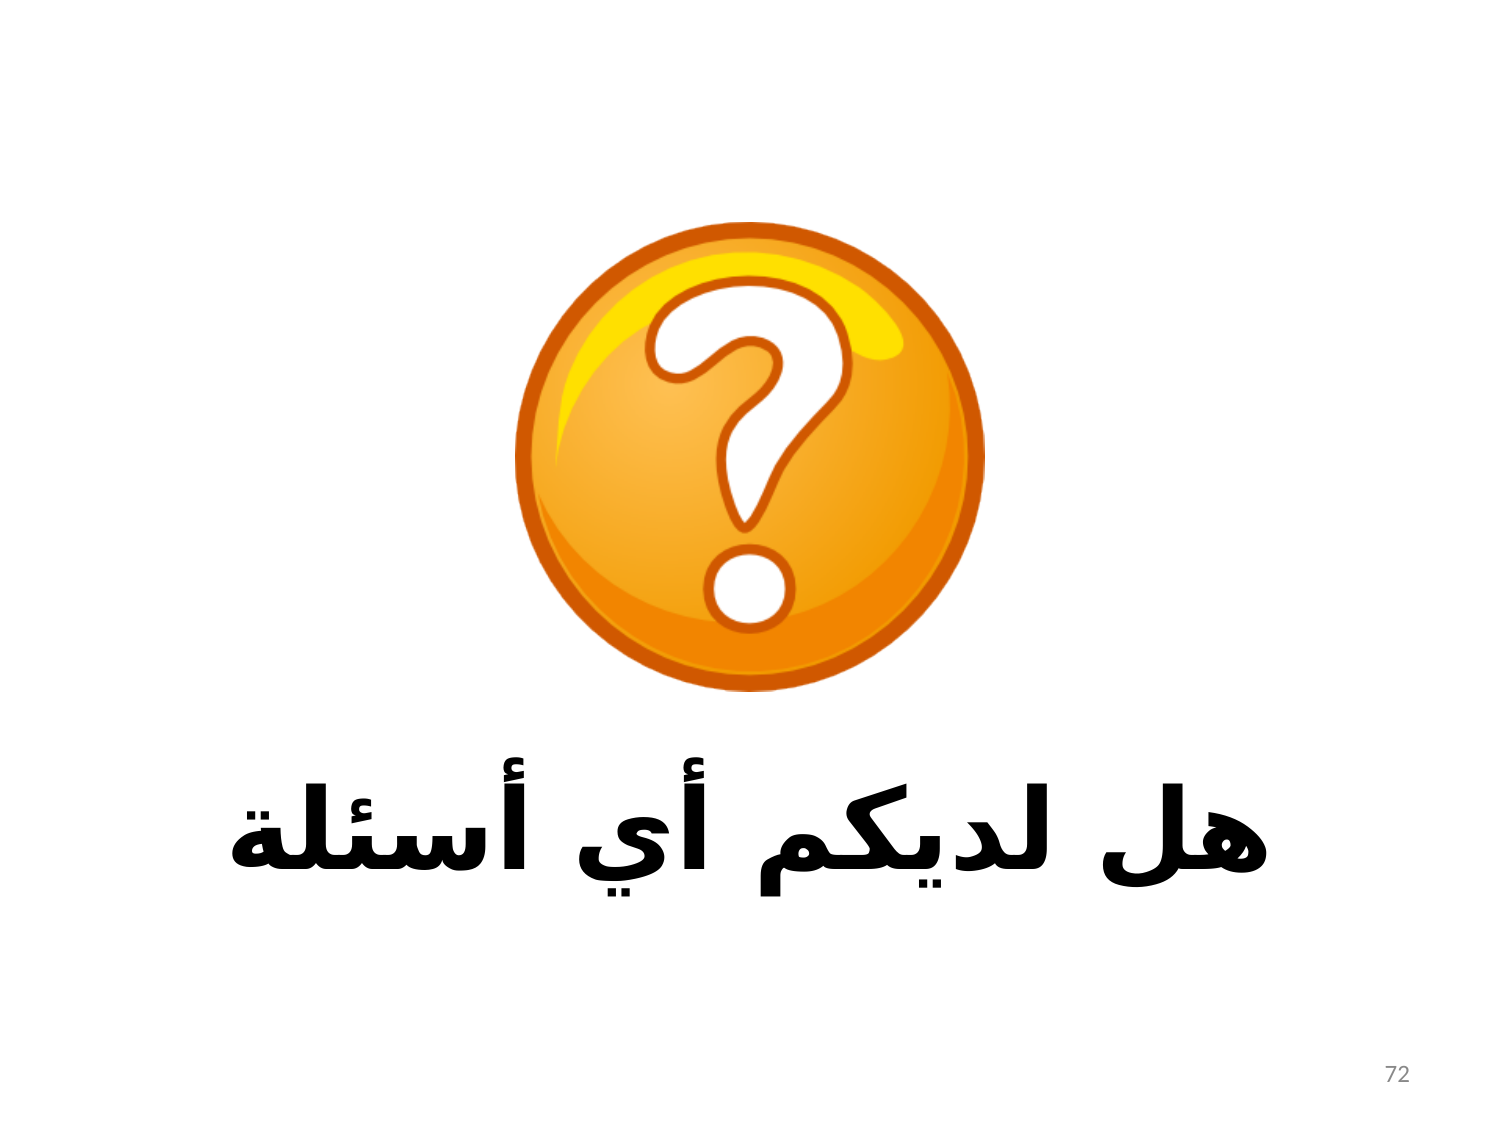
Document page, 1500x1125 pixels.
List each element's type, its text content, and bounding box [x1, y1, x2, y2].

picture [515, 222, 985, 692]
slide_number 72 [1074, 1042, 1425, 1103]
text_box هل لديكم أي أسئلة [209, 749, 1290, 900]
